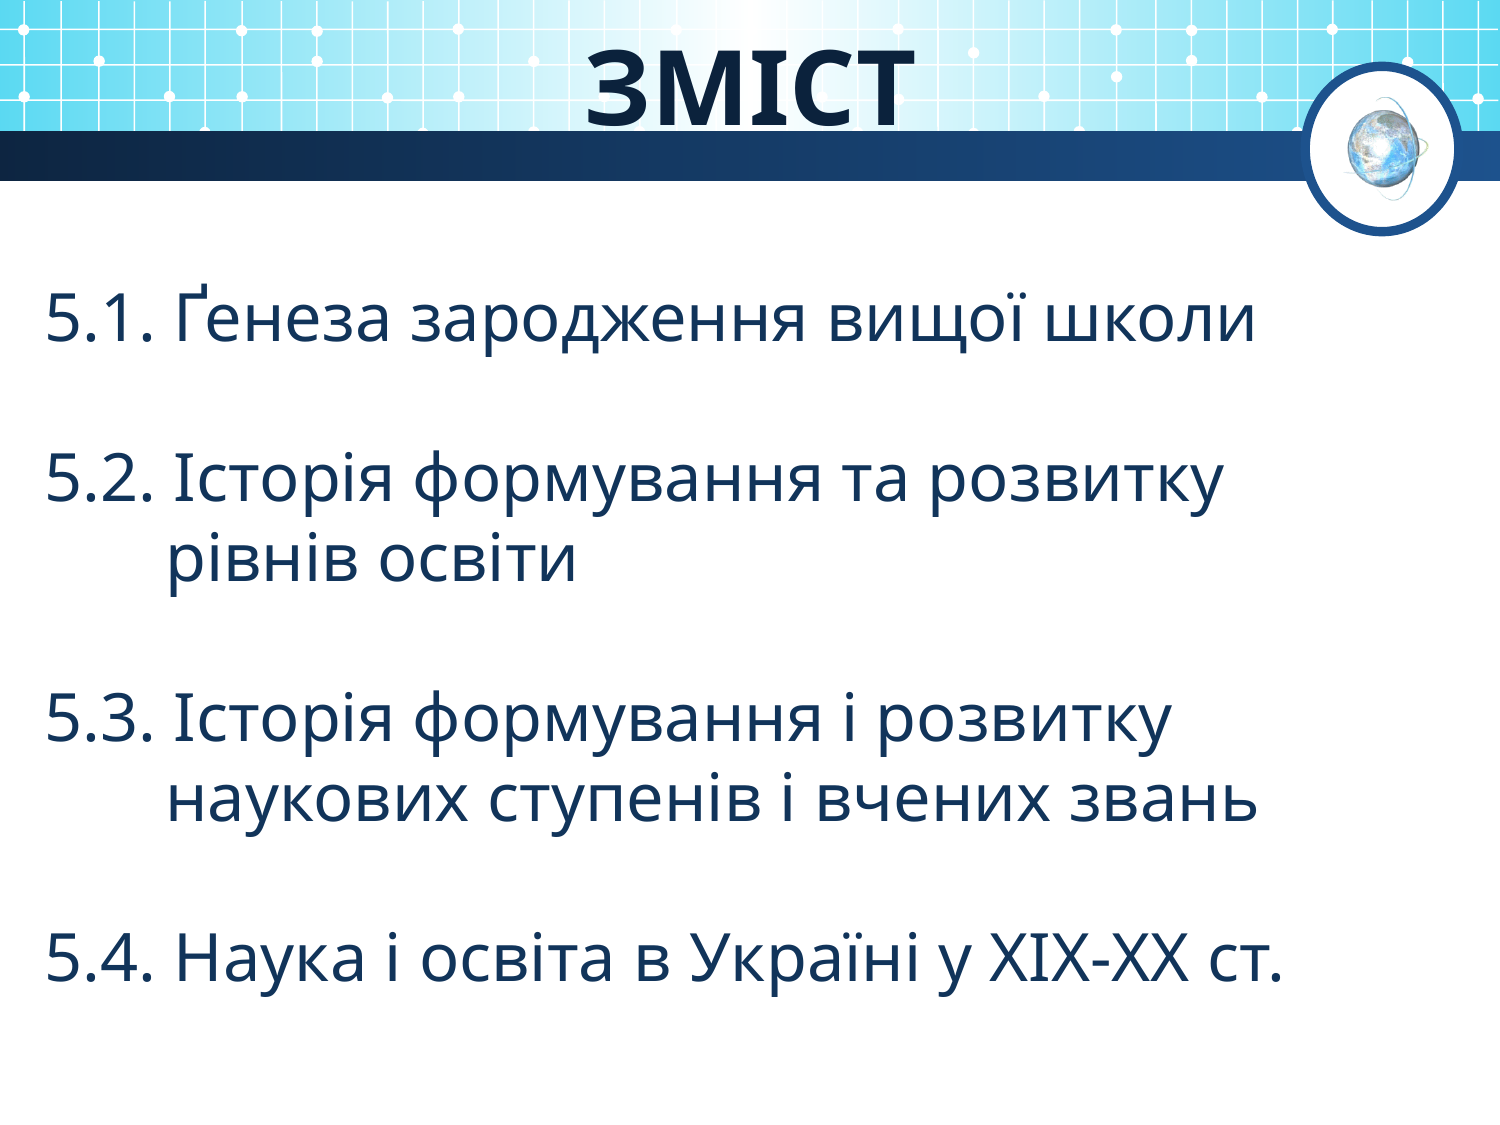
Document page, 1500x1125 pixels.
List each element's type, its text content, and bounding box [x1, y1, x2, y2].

title ЗМІСТ [64, 37, 1436, 130]
list 5.1. Ґенеза зародження вищої школи 5.2. Історія формування та розвитку рівнів освіти 5.3. Історія формування і розвитку наукових ступенів і вчених звань 5.4. Наука і освіта в Україні у ХІХ-ХХ ст. [29, 267, 1471, 882]
picture [1310, 99, 1454, 226]
